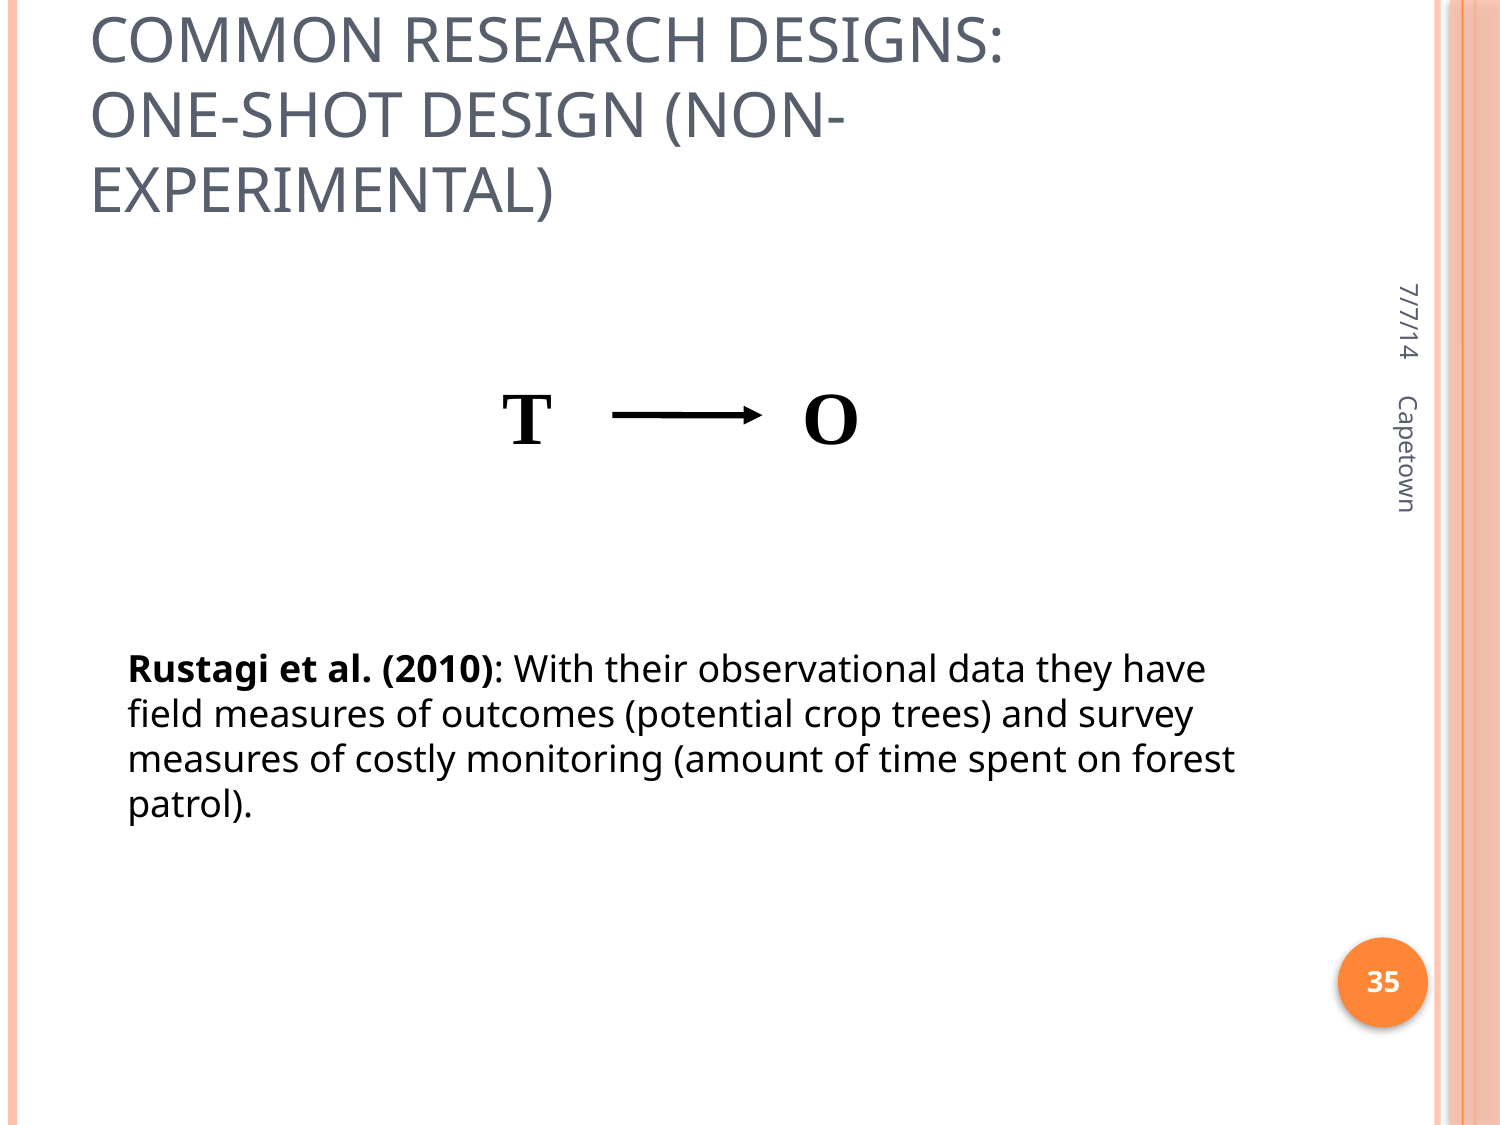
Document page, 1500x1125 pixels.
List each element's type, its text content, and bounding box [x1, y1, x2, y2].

slide_number 35 [1333, 940, 1434, 1027]
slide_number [1378, 43, 1442, 374]
text_box T [487, 362, 567, 468]
footer Capetown [1379, 380, 1440, 906]
text_box [612, 408, 763, 422]
title Common research Designs: One-Shot Design (non-experimental) [75, 45, 1300, 233]
text_box Rustagi et al. (2010): With their observational data they have field measures of outcomes (potential crop trees) and survey measures of costly monitoring (amount of time spent on forest patrol). [112, 637, 1275, 833]
text_box O [787, 362, 876, 468]
